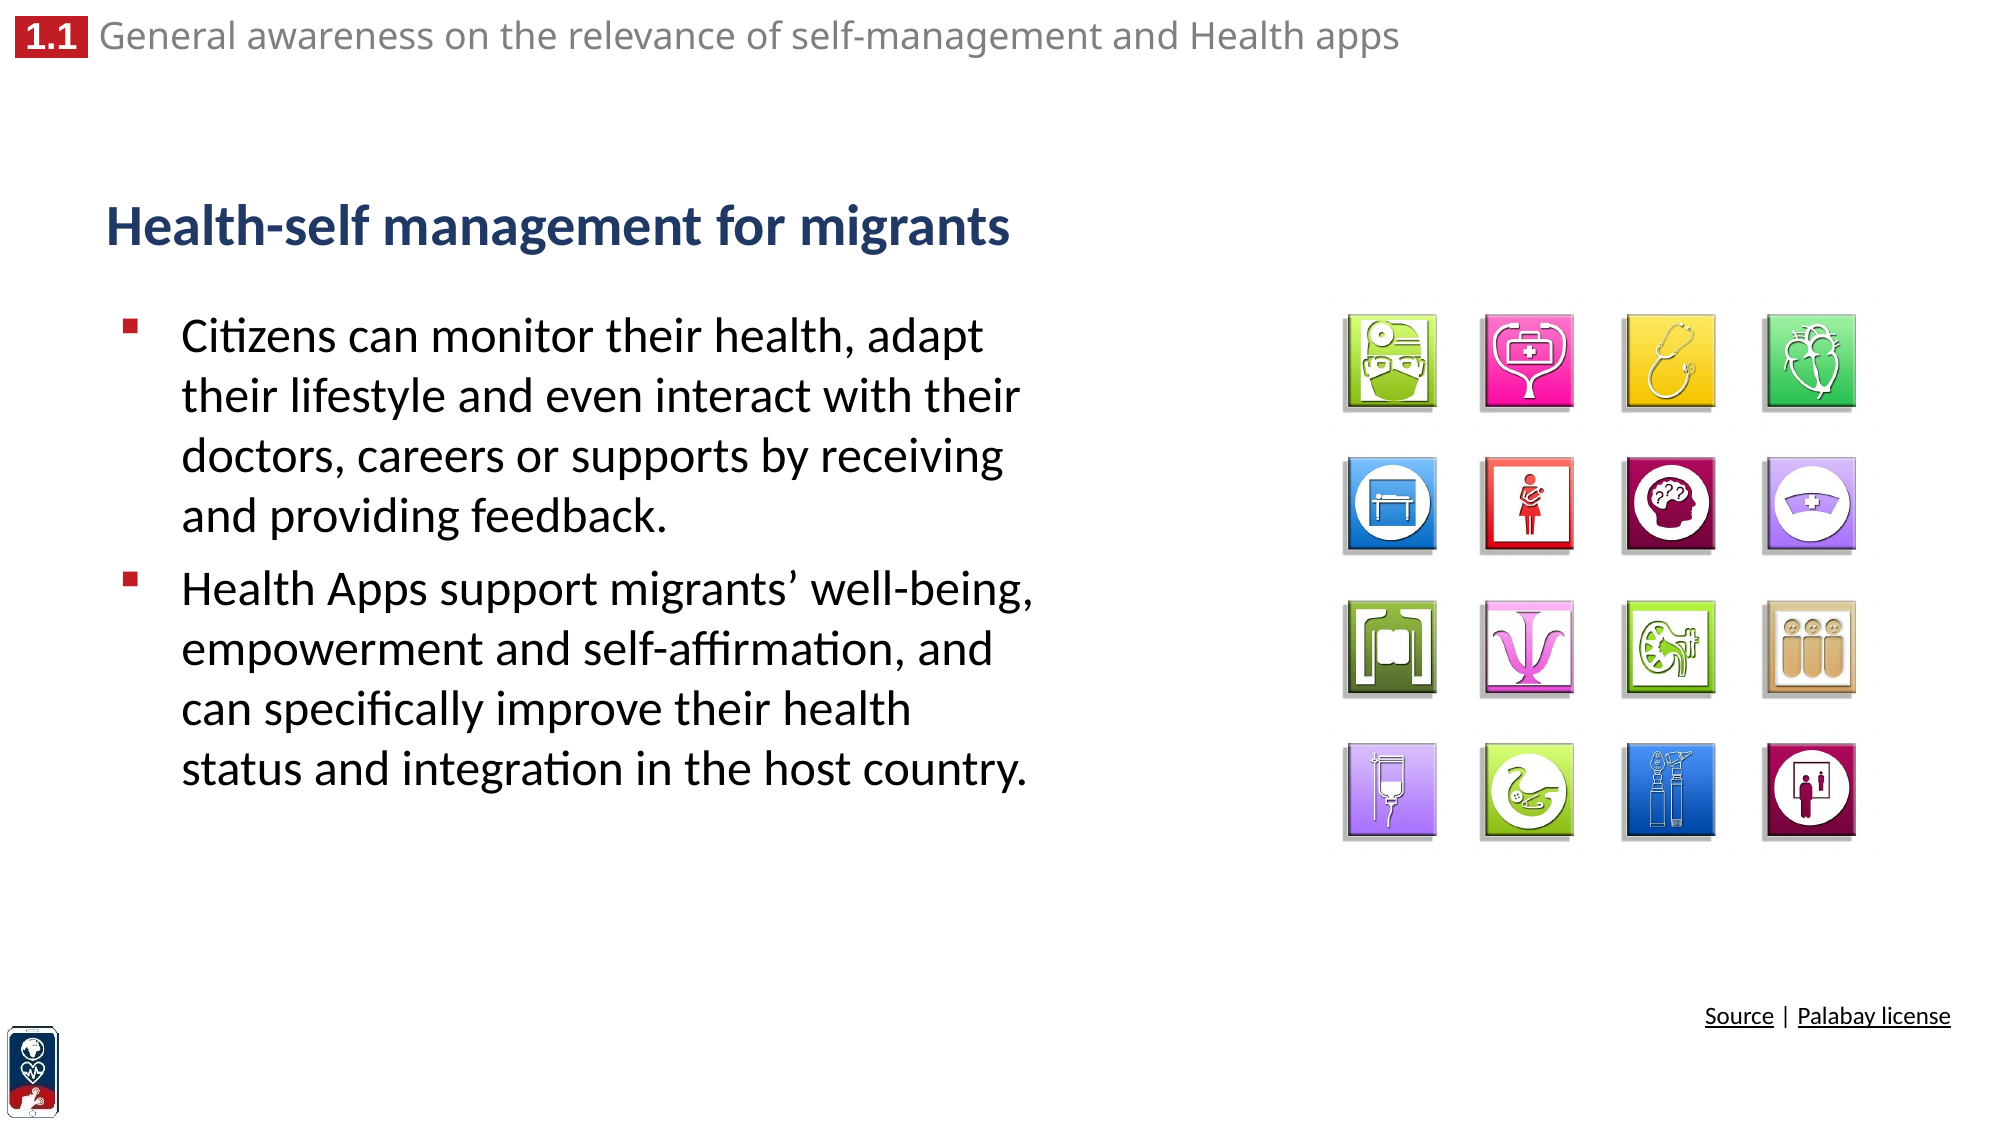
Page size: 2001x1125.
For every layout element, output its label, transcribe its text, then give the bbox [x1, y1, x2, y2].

picture [1320, 293, 1884, 856]
text_box Source | Palabay license [527, 991, 1967, 1037]
picture [7, 1026, 59, 1118]
list Citizens can monitor their health, adapt their lifestyle and even interact with their doctors, careers or supports by receiving and providing feedback. Health Apps support migrants’ well-being, empowerment and self-affirmation, and can specifically improve their health status and integration in the host country. [91, 295, 1052, 1094]
title Health-self management for migrants [91, 177, 1906, 277]
